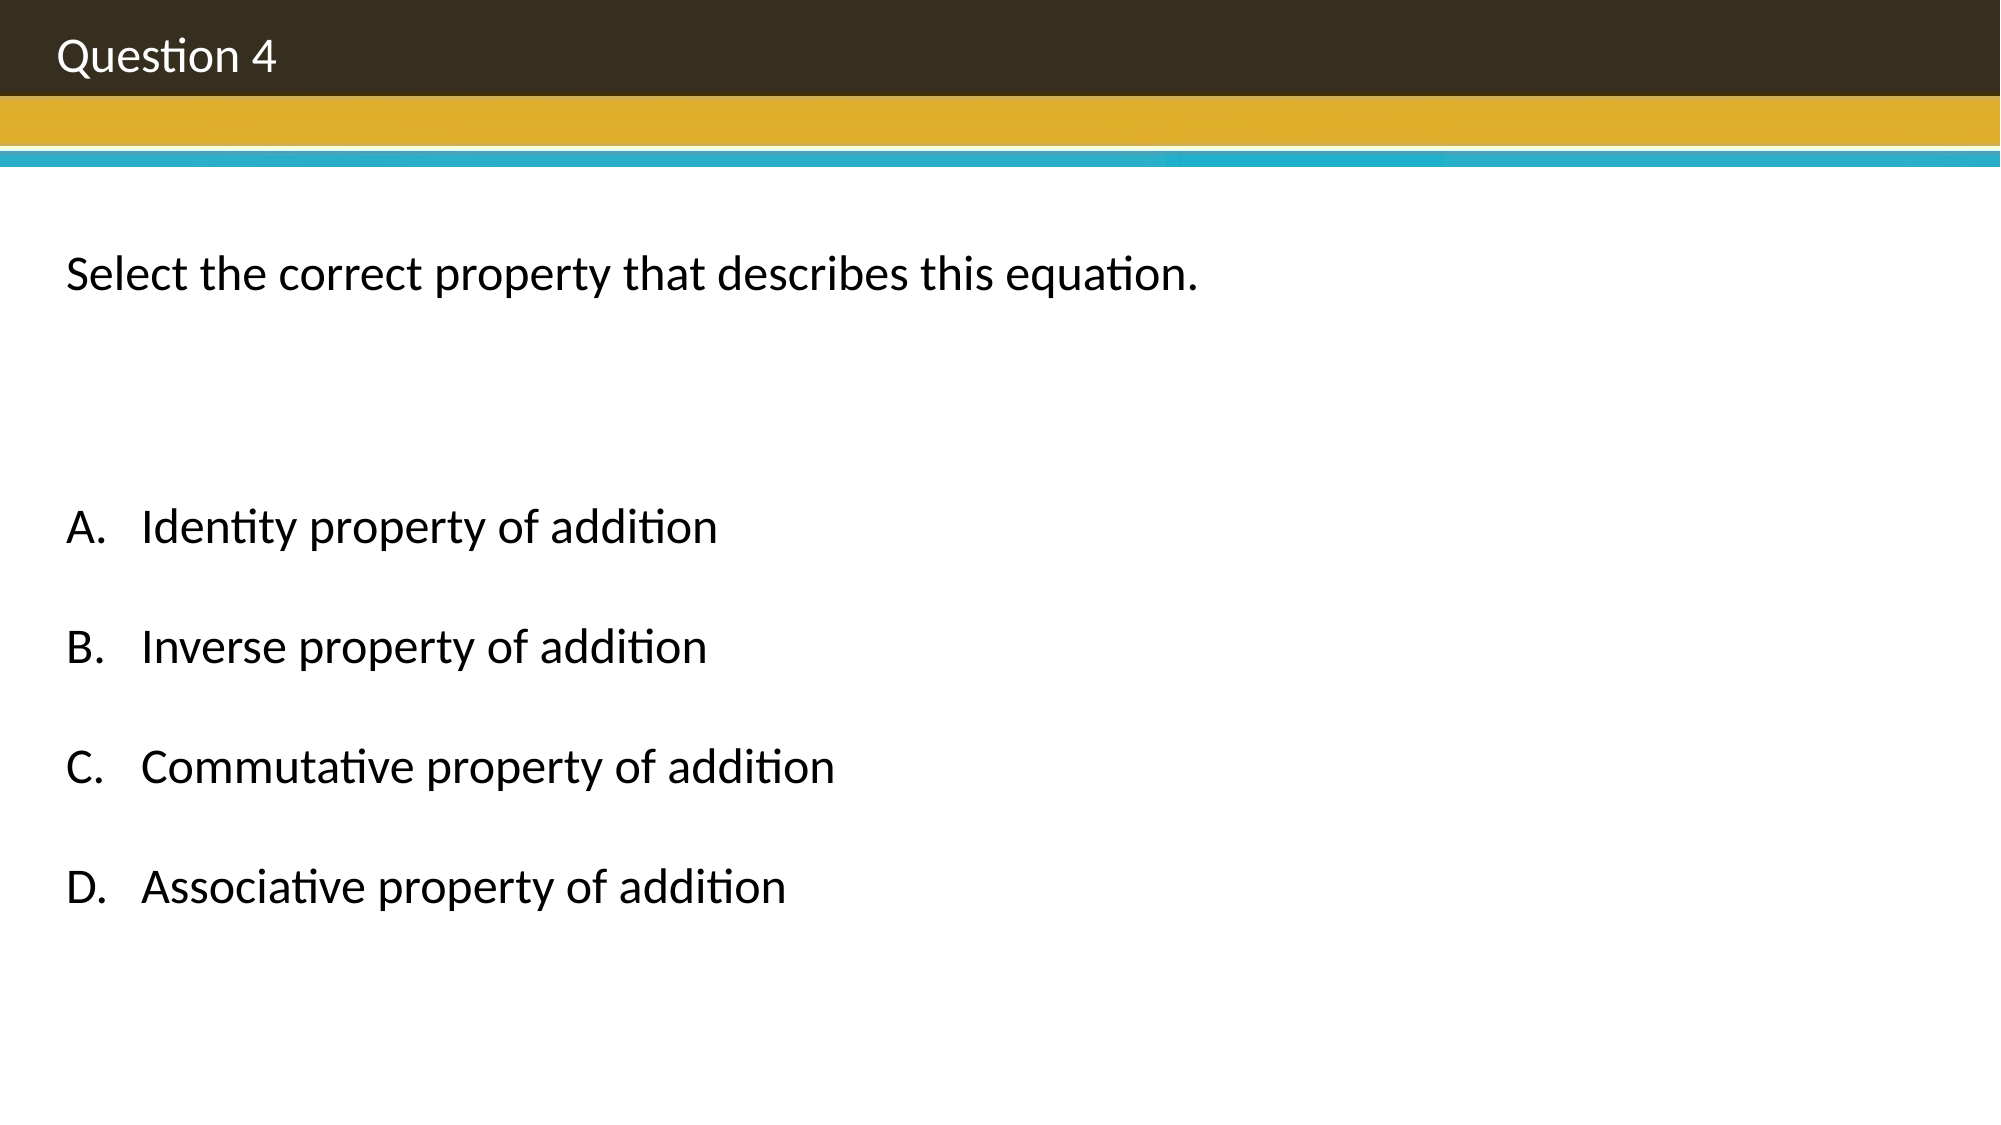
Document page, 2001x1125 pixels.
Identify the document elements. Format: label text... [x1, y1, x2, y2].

picture [0, 0, 2000, 167]
text_box Question 4 [41, 14, 293, 90]
